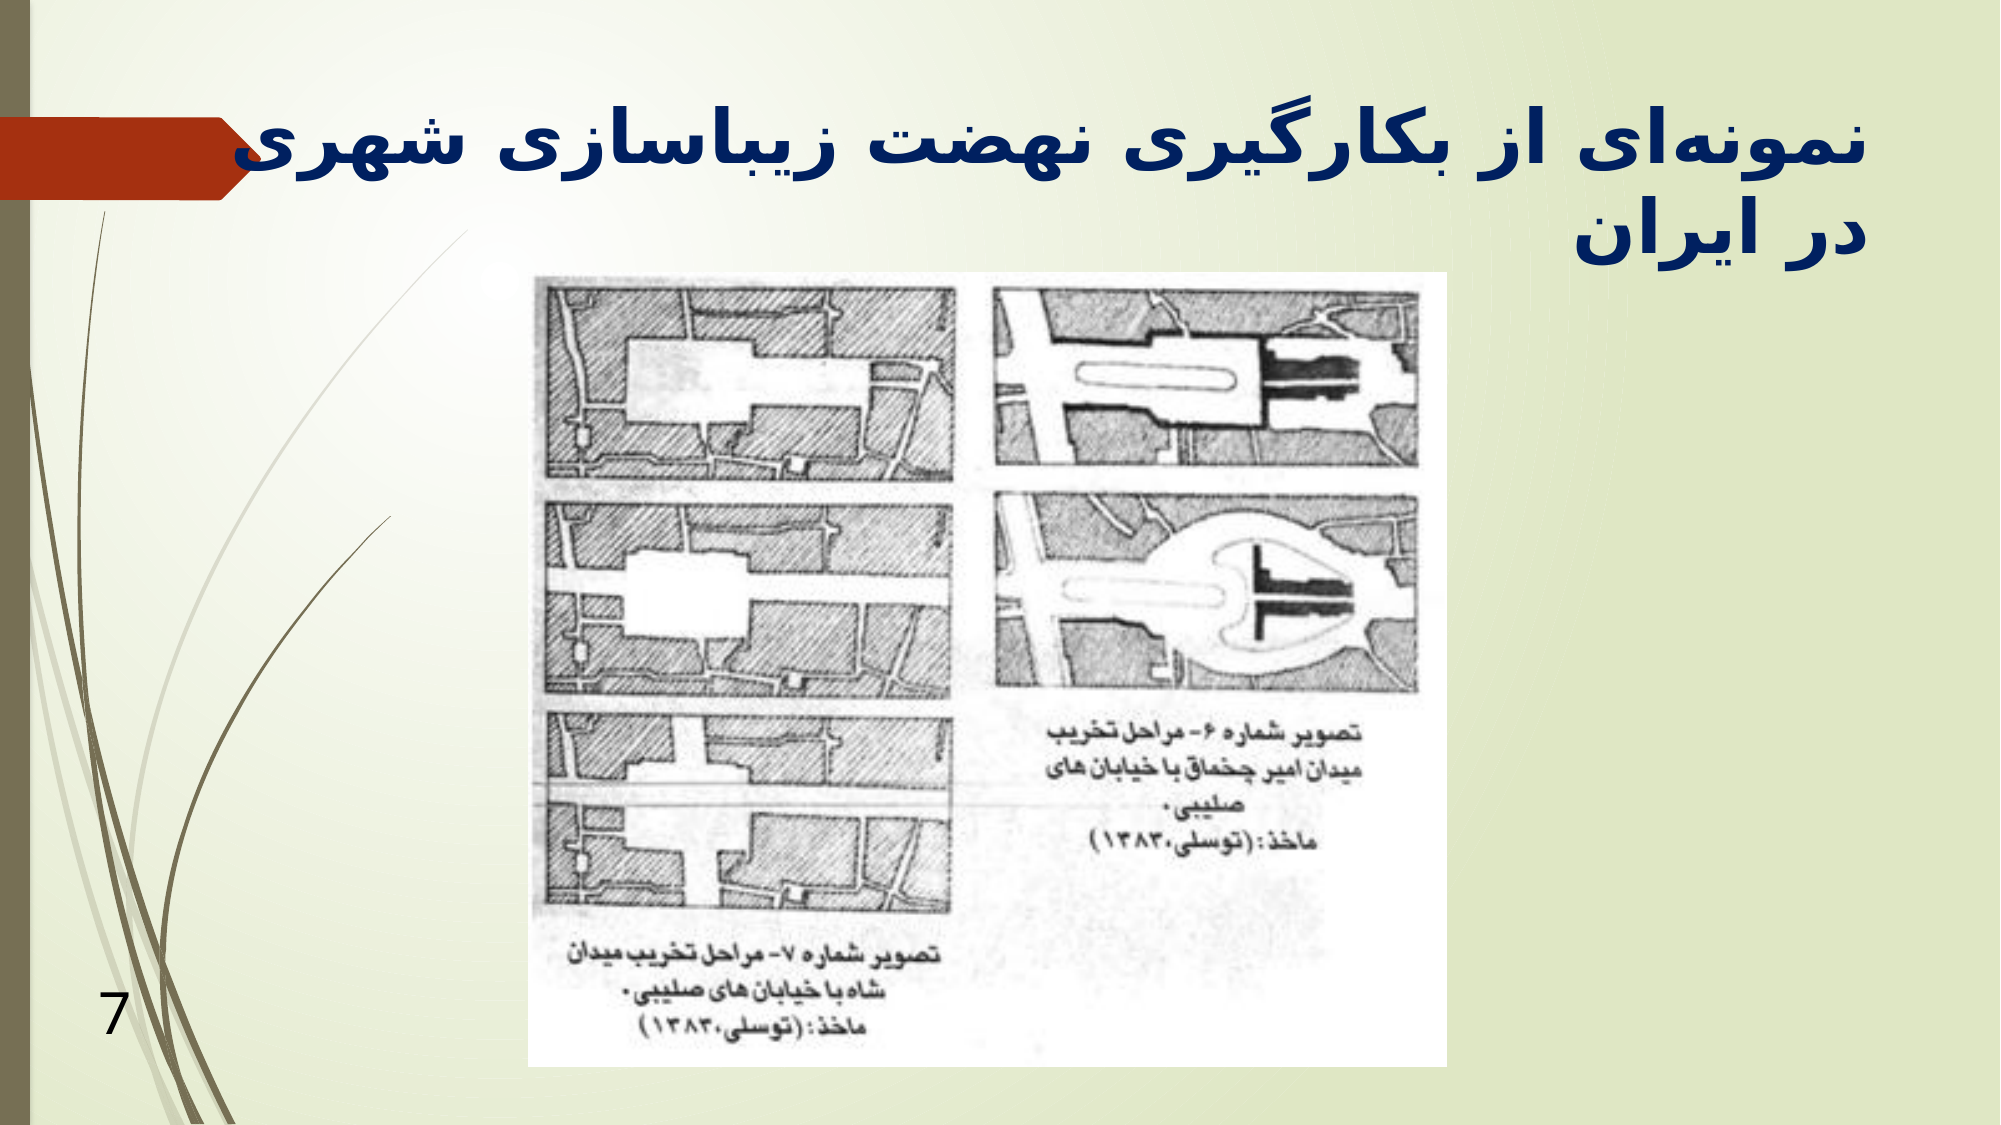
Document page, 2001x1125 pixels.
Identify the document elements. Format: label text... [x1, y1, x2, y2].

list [527, 272, 1448, 1068]
title نمونه‌ای از بکارگیری نهضت زیباسازی شهری در ایران [160, 80, 1886, 299]
text_box 7 [84, 968, 148, 1054]
